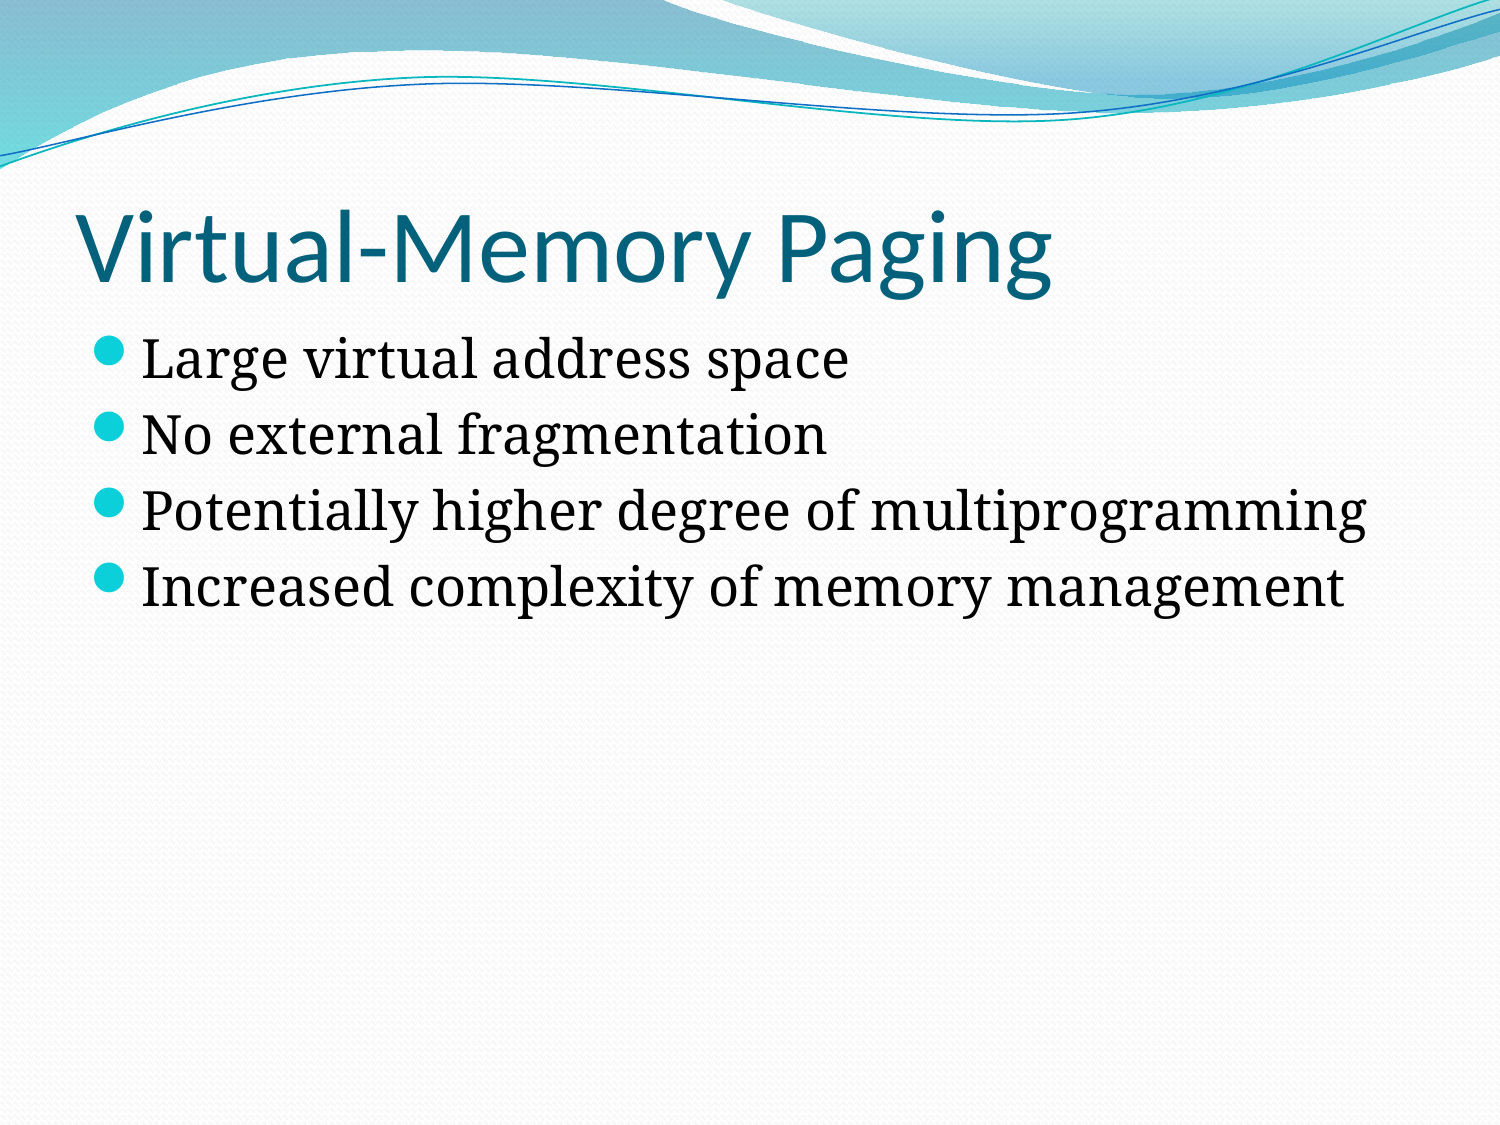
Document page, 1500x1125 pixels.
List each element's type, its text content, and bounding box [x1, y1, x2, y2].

title Virtual-Memory Paging [75, 115, 1425, 303]
list Large virtual address space No external fragmentation Potentially higher degree of multiprogramming Increased complexity of memory management [75, 317, 1425, 1038]
